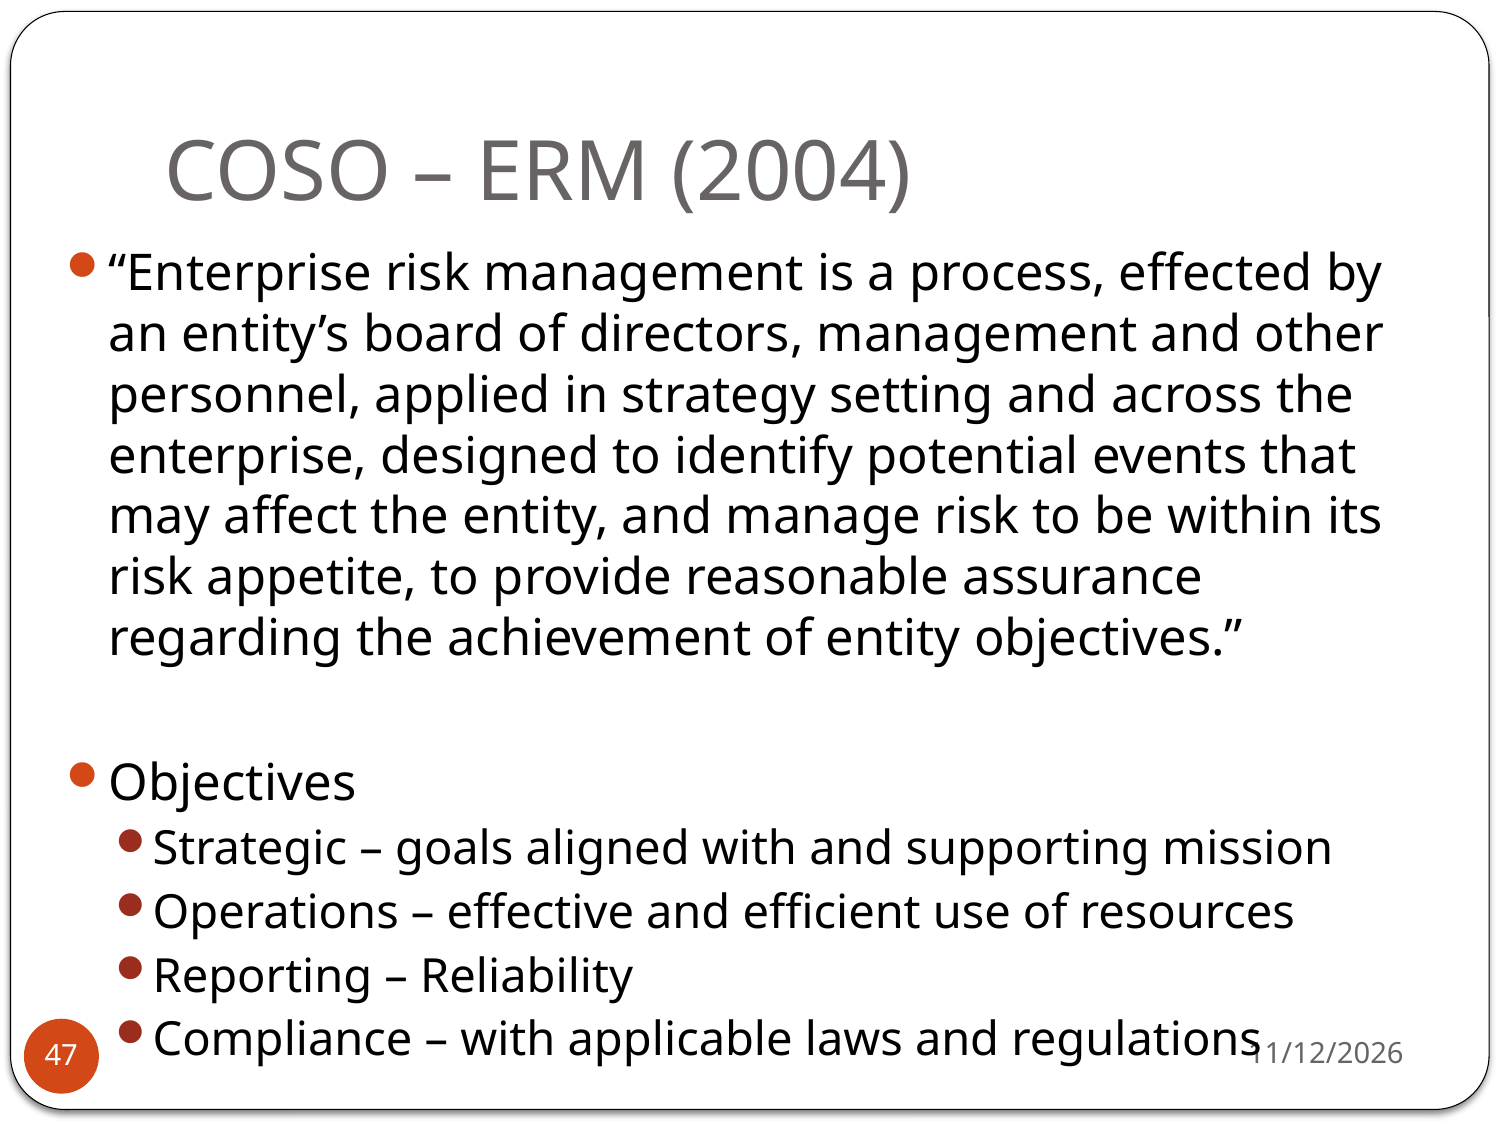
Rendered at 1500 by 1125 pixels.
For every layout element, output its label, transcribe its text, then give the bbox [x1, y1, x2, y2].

list “Enterprise risk management is a process, effected by an entity’s board of directors, management and other personnel, applied in strategy setting and across the enterprise, designed to identify potential events that may affect the entity, and manage risk to be within its risk appetite, to provide reasonable assurance regarding the achievement of entity objectives.” Objectives Strategic – goals aligned with and supporting mission Operations – effective and efficient use of resources Reporting – Reliability Compliance – with applicable laws and regulations [51, 232, 1465, 1082]
slide_number 47 [23, 1018, 99, 1094]
title COSO – ERM (2004) [150, 45, 1425, 232]
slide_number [1012, 1015, 1419, 1094]
